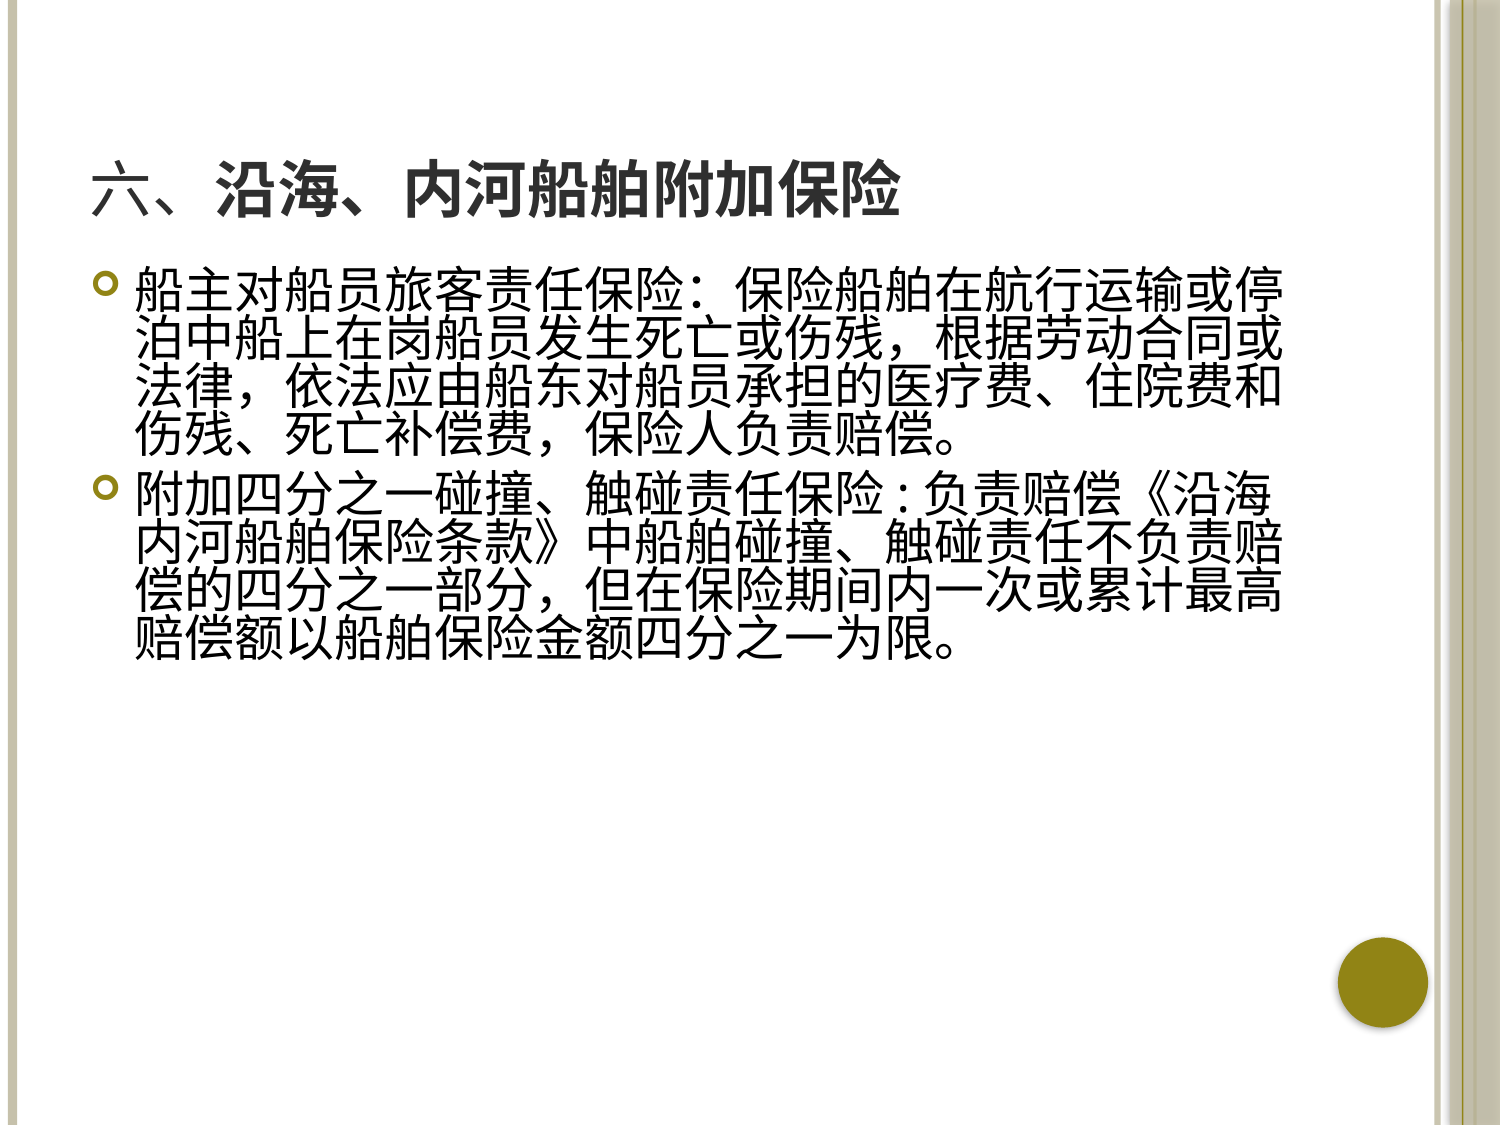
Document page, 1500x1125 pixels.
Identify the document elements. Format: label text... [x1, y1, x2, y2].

title 六、沿海、内河船舶附加保险 [75, 45, 1300, 233]
list 船主对船员旅客责任保险：保险船舶在航行运输或停泊中船上在岗船员发生死亡或伤残，根据劳动合同或法律，依法应由船东对船员承担的医疗费、住院费和伤残、死亡补偿费，保险人负责赔偿。 附加四分之一碰撞、触碰责任保险:负责赔偿《沿海内河船舶保险条款》中船舶碰撞、触碰责任不负责赔偿的四分之一部分，但在保险期间内一次或累计最高赔偿额以船舶保险金额四分之一为限。 [74, 262, 1301, 1063]
